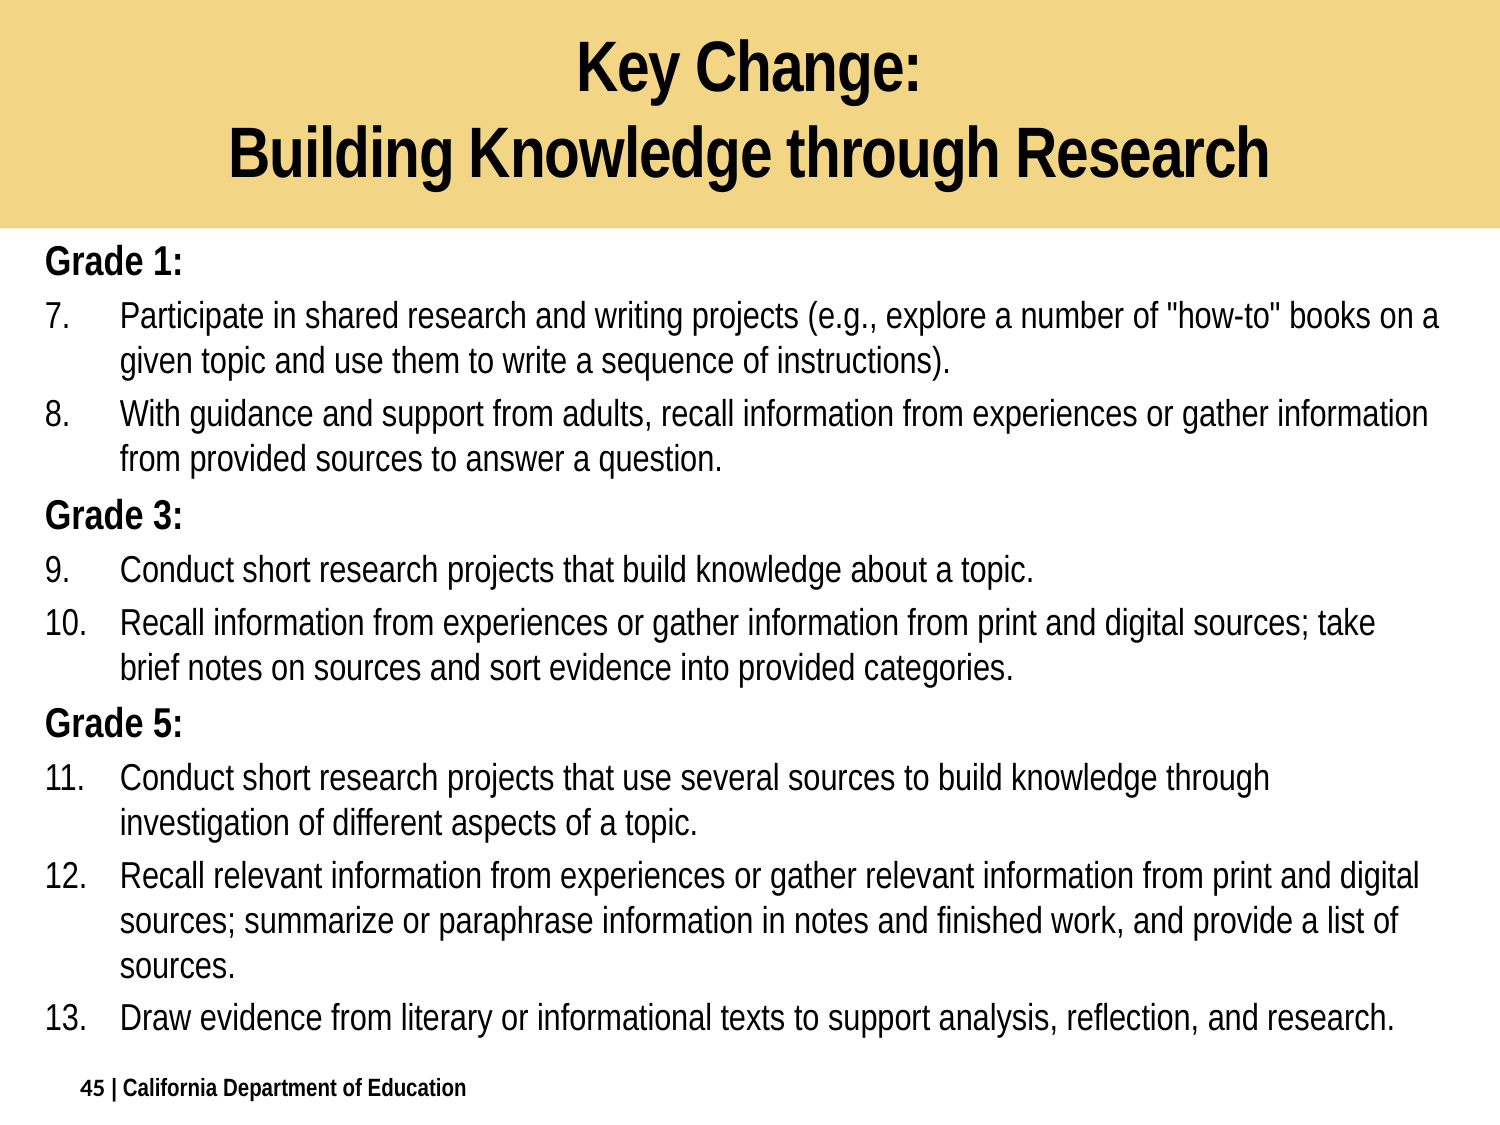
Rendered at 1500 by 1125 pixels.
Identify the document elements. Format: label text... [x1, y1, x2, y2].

title Key Change: Building Knowledge through Research [0, 11, 1500, 200]
list Grade 1: Participate in shared research and writing projects (e.g., explore a number of "how-to" books on a given topic and use them to write a sequence of instructions). With guidance and support from adults, recall information from experiences or gather information from provided sources to answer a question. Grade 3: Conduct short research projects that build knowledge about a topic. Recall information from experiences or gather information from print and digital sources; take brief notes on sources and sort evidence into provided categories. Grade 5: Conduct short research projects that use several sources to build knowledge through investigation of different aspects of a topic. Recall relevant information from experiences or gather relevant information from print and digital sources; summarize or paraphrase information in notes and finished work, and provide a list of sources. Draw evidence from literary or informational texts to support analysis, reflection, and research. [29, 226, 1458, 1052]
slide_number 45 [55, 1064, 121, 1124]
footer | California Department of Education [121, 1064, 699, 1124]
